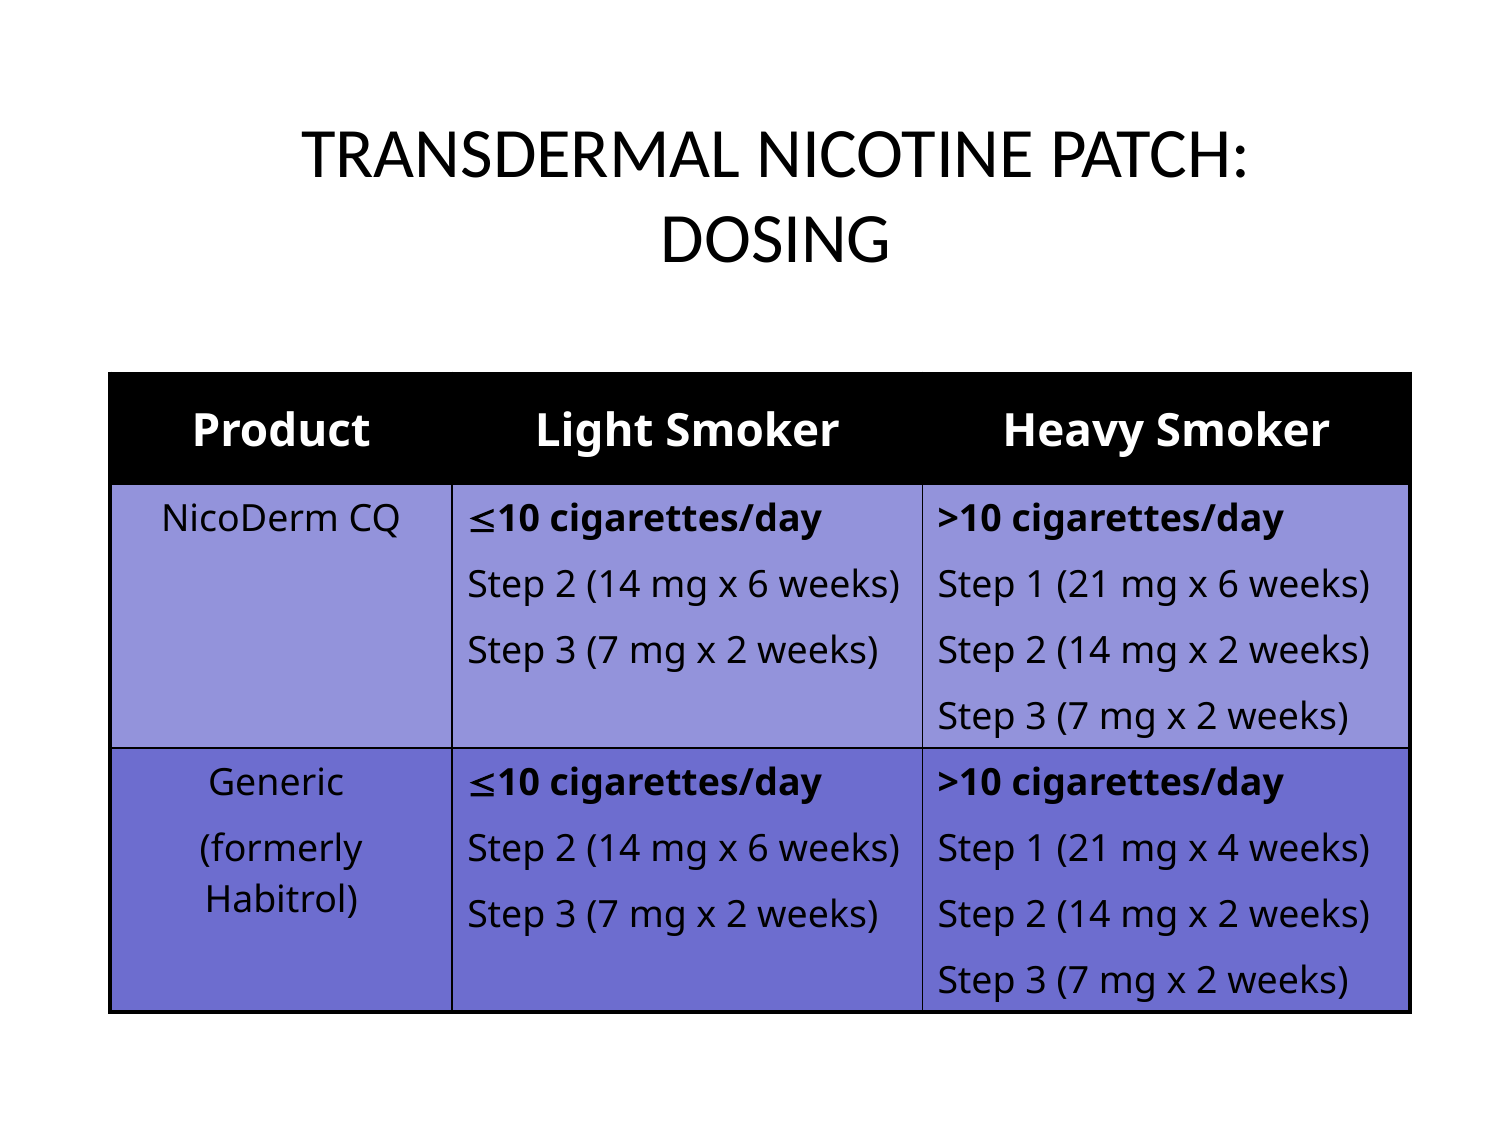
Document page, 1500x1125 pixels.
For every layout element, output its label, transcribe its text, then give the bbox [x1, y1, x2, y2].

table_header Product [112, 376, 451, 483]
table_cell >10 cigarettes/day Step 1 (21 mg x 4 weeks) Step 2 (14 mg x 2 weeks) Step 3 (7 mg x 2 weeks) [923, 749, 1408, 1010]
table_cell >10 cigarettes/day Step 1 (21 mg x 6 weeks) Step 2 (14 mg x 2 weeks) Step 3 (7 mg x 2 weeks) [923, 485, 1408, 747]
table_header Heavy Smoker [923, 376, 1408, 483]
table_cell 10 cigarettes/day Step 2 (14 mg x 6 weeks) Step 3 (7 mg x 2 weeks) [453, 485, 922, 747]
table_cell NicoDerm CQ [112, 485, 451, 747]
table_cell Generic (formerly Habitrol) [112, 749, 451, 1010]
table_cell 10 cigarettes/day Step 2 (14 mg x 6 weeks) Step 3 (7 mg x 2 weeks) [453, 749, 922, 1010]
title TRANSDERMAL NICOTINE PATCH: DOSING [180, 98, 1373, 286]
table_header Light Smoker [453, 376, 922, 483]
